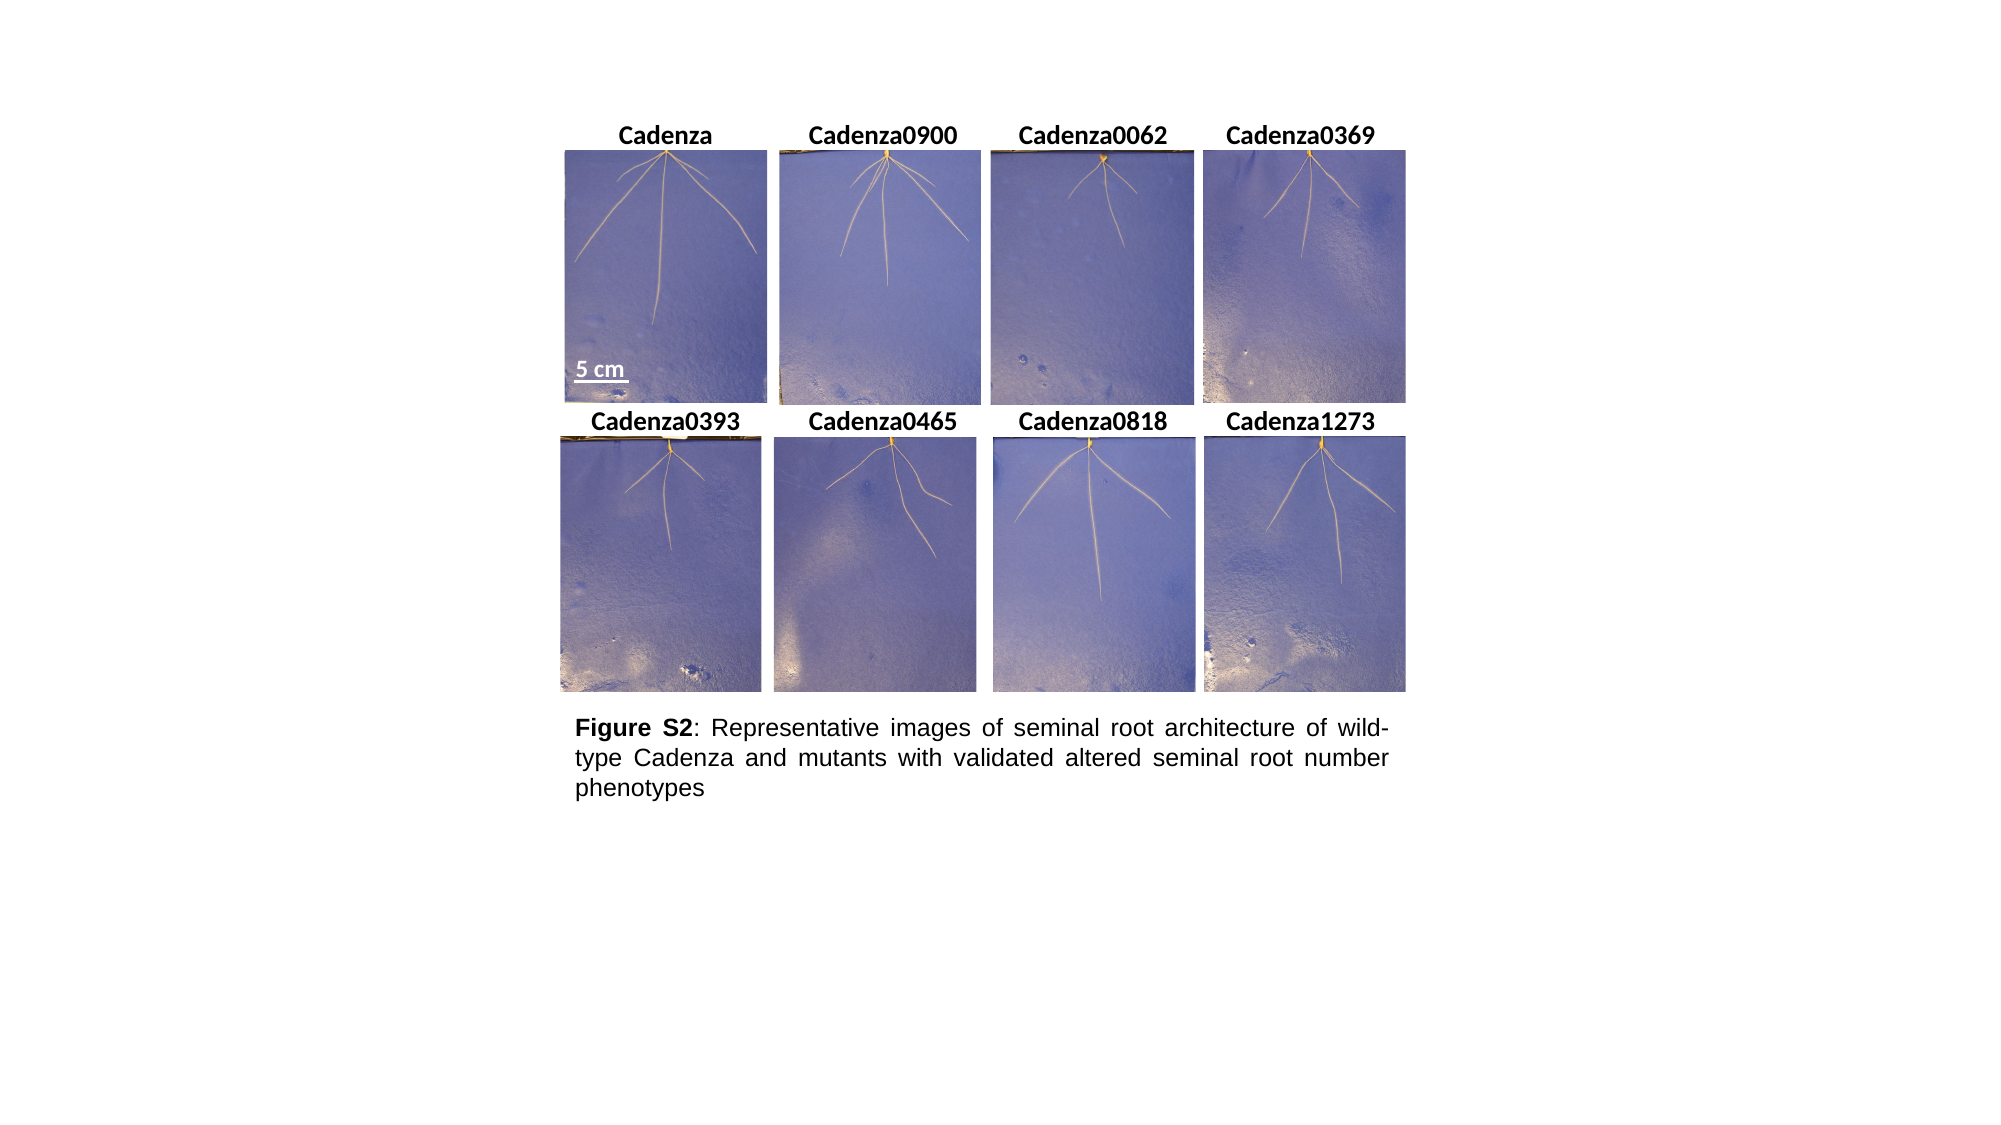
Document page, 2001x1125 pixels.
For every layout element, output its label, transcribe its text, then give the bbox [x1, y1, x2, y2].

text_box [535, 110, 1406, 692]
text_box Figure S2: Representative images of seminal root architecture of wild-type Cadenza and mutants with validated altered seminal root number phenotypes [560, 704, 1406, 809]
